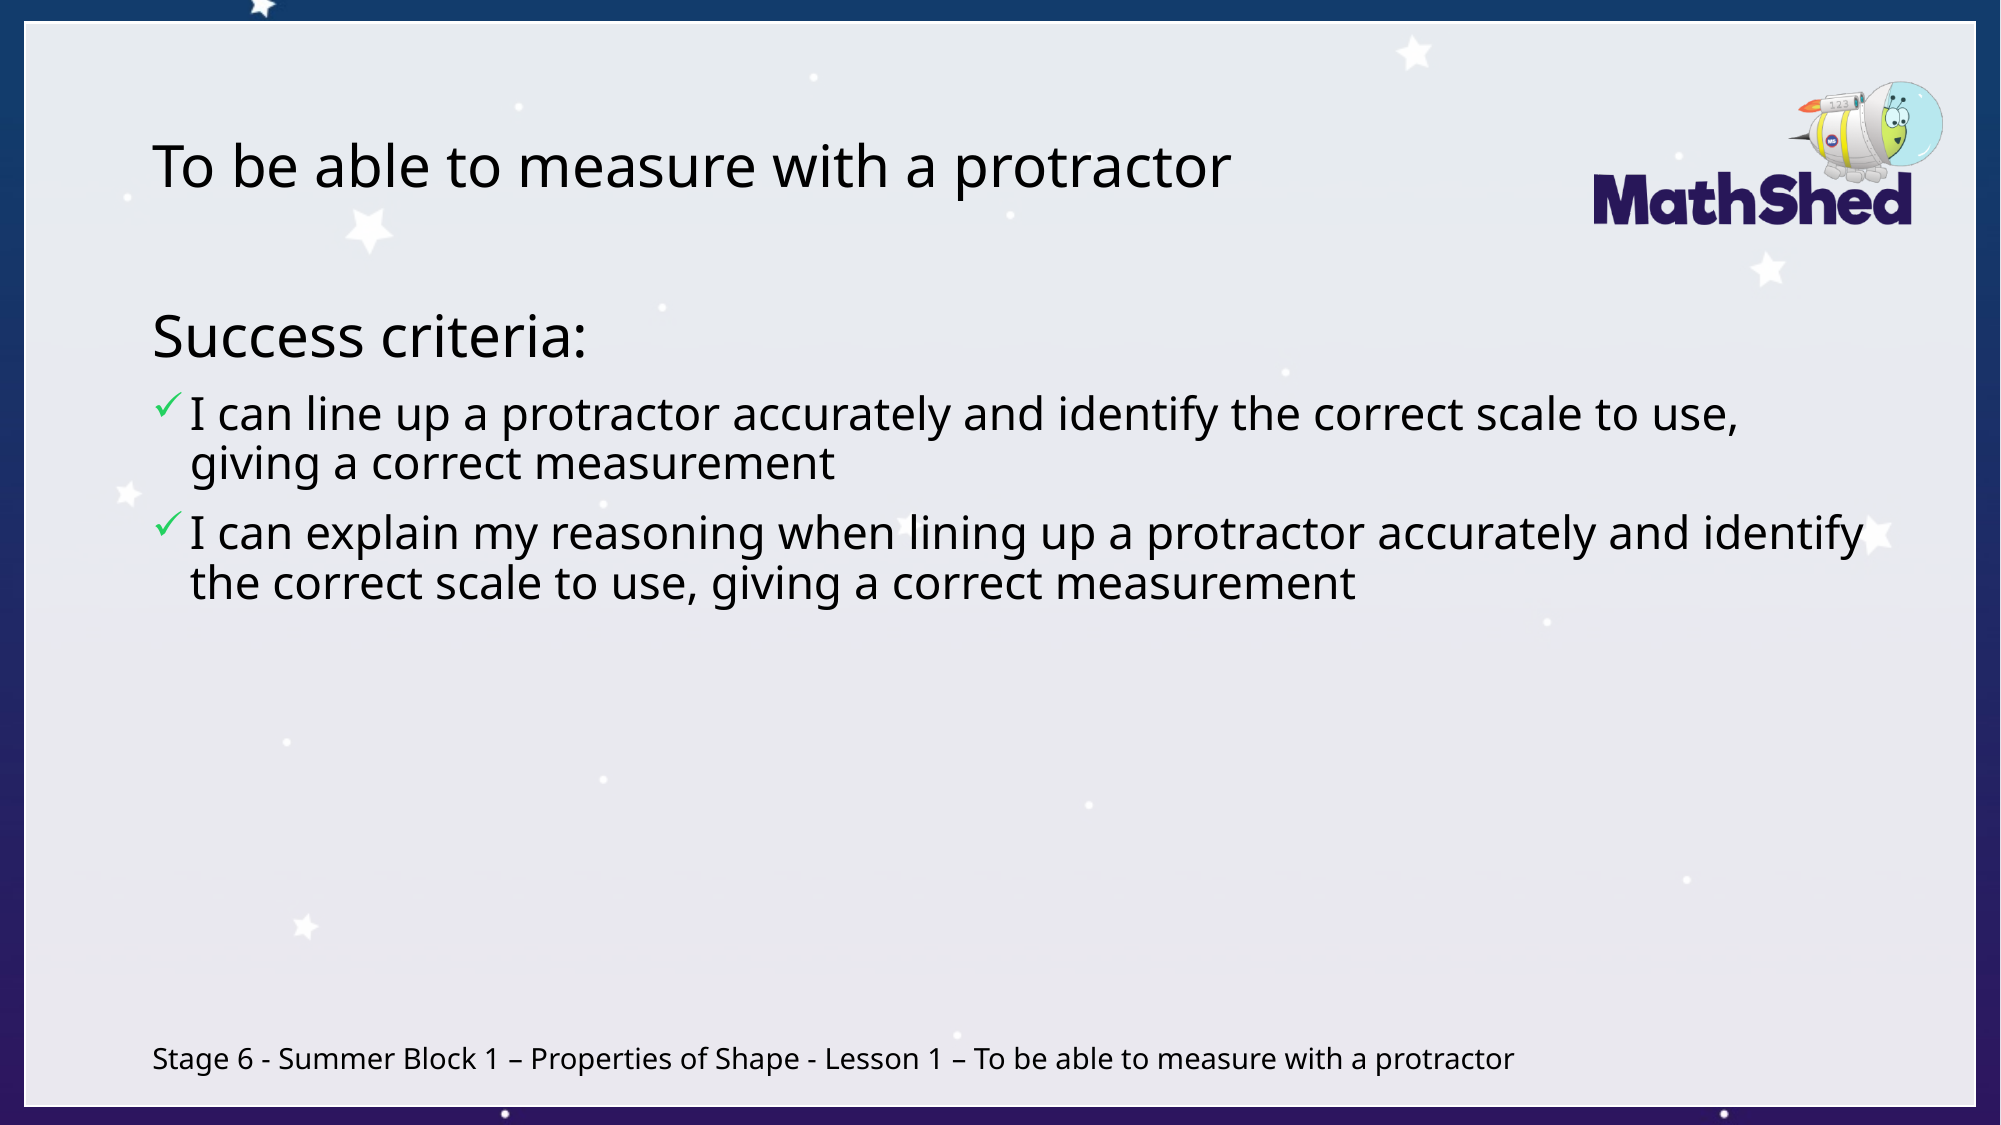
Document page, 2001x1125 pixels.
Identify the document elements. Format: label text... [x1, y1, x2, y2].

picture [0, 0, 2001, 1125]
title To be able to measure with a protractor [137, 59, 1578, 278]
footer Stage 6 - Summer Block 1 – Properties of Shape - Lesson 1 – To be able to measure with a protractor [137, 1033, 2000, 1093]
list Success criteria: I can line up a protractor accurately and identify the correct scale to use, giving a correct measurement I can explain my reasoning when lining up a protractor accurately and identify the correct scale to use, giving a correct measurement [137, 299, 1898, 1014]
